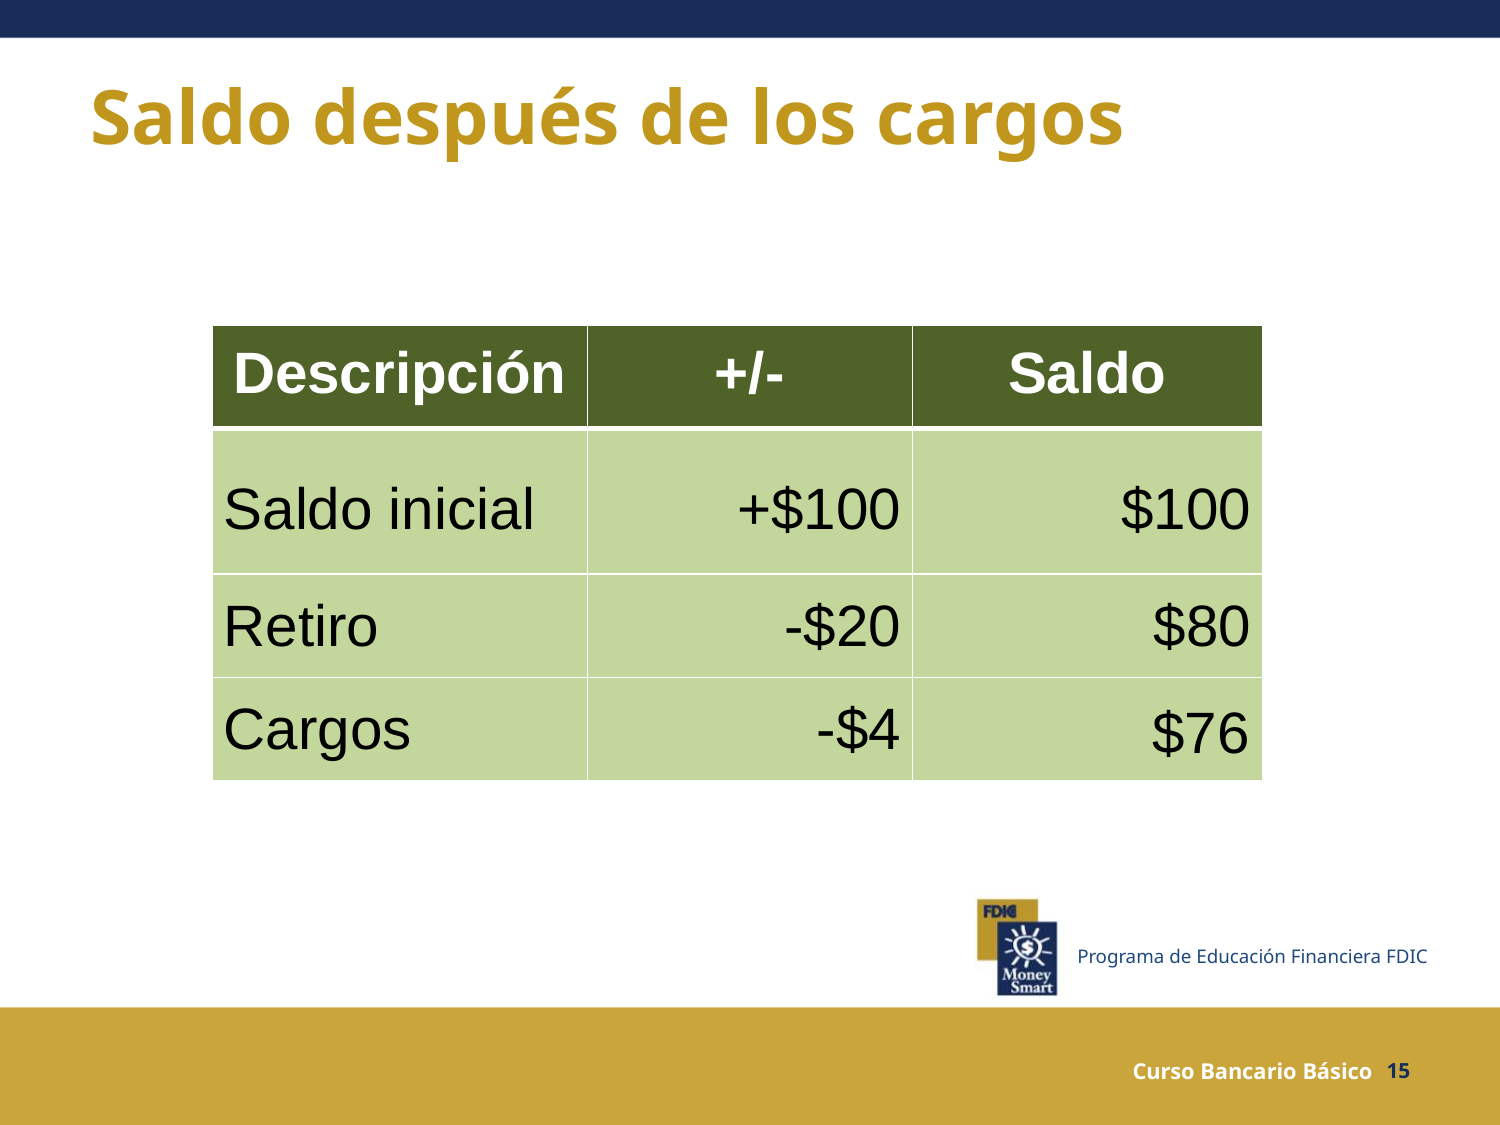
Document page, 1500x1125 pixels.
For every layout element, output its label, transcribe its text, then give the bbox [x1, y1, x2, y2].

table_cell [913, 678, 1262, 780]
table_cell $100 [913, 431, 1262, 573]
table_header Saldo [913, 326, 1262, 426]
title Saldo después de los cargos [74, 62, 1426, 163]
table_header +/- [588, 326, 912, 426]
table_cell -$20 [588, 575, 912, 677]
table_cell Saldo inicial [213, 431, 587, 573]
picture [0, 0, 1500, 1125]
table_cell +$100 [588, 431, 912, 573]
table_header Descripción [213, 326, 587, 426]
text_box $76 [1039, 687, 1265, 773]
table_cell Retiro [213, 575, 587, 677]
table_cell $80 [913, 575, 1262, 677]
table_cell -$4 [588, 678, 912, 780]
table_cell Cargos [213, 678, 587, 780]
